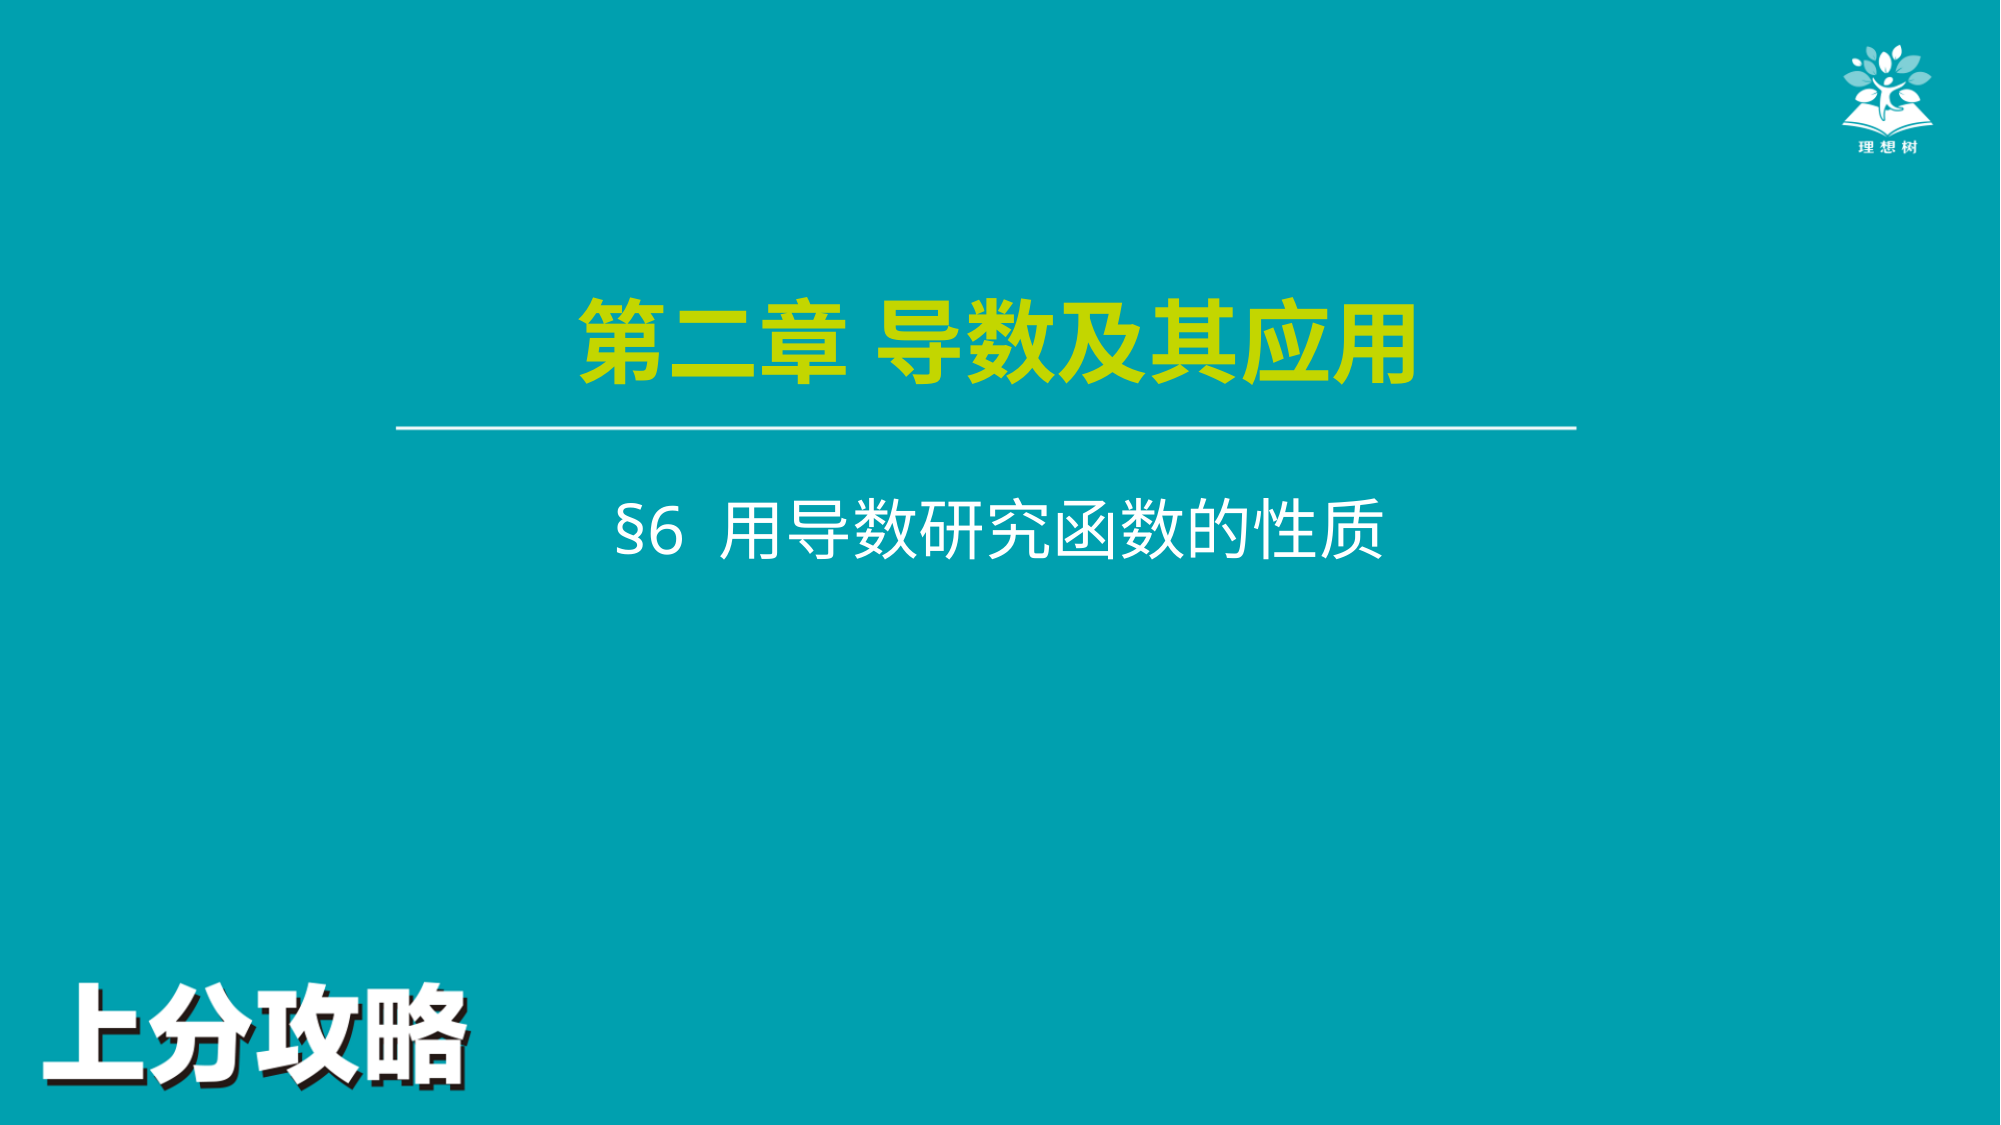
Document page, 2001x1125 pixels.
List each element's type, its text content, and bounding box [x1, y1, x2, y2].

picture [0, 413, 2000, 472]
text_box §6 用导数研究函数的性质 [0, 472, 2000, 579]
picture [0, 0, 2000, 265]
picture [0, 579, 2000, 1125]
text_box 第二章 导数及其应用 [0, 265, 2000, 413]
